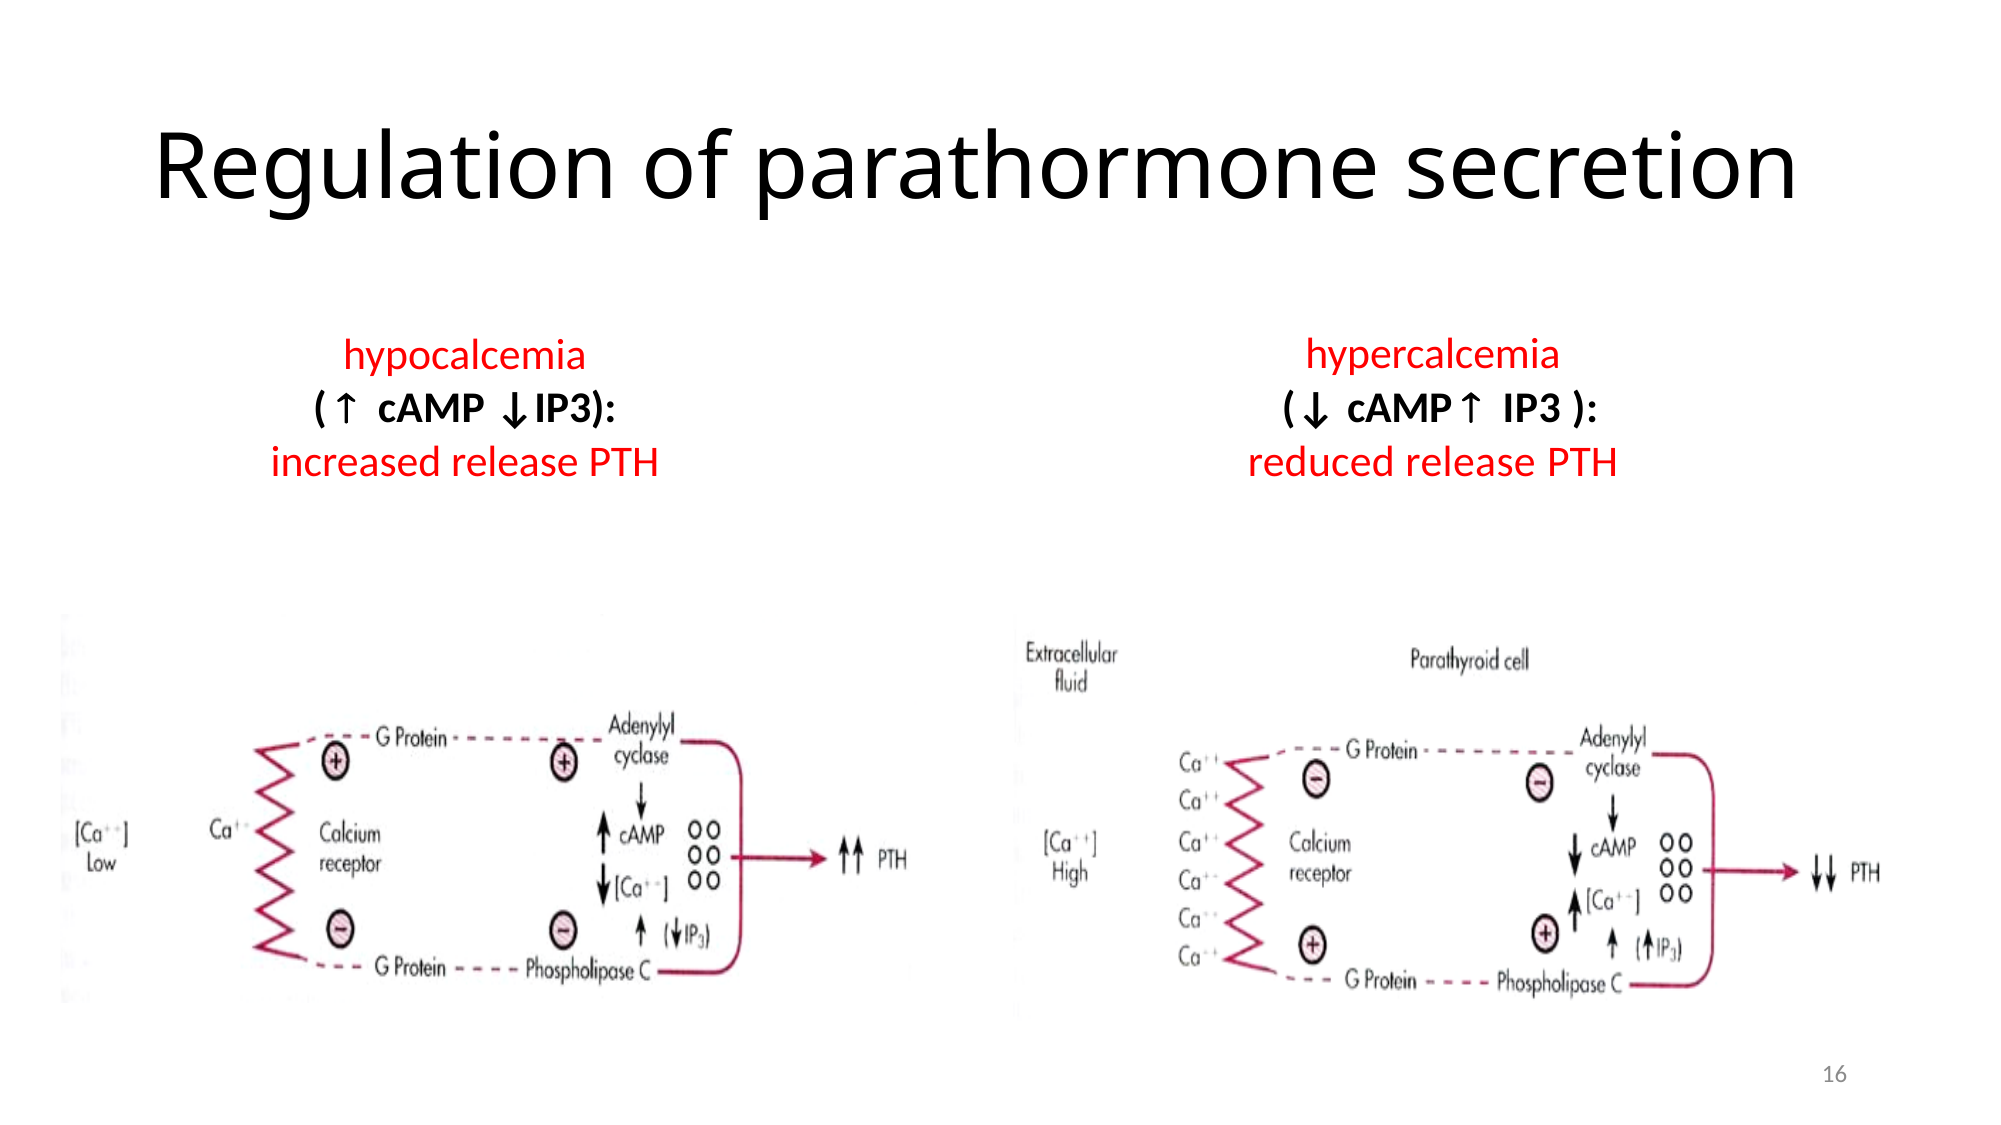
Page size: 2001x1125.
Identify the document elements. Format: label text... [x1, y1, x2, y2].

title Regulation of parathormone secretion [137, 59, 1863, 278]
text_box hypercalcemia (↓ cAMP  IP3 ): reduced release PTH [1103, 321, 1764, 486]
text_box [60, 614, 919, 1003]
text_box [1012, 614, 1905, 1021]
slide_number 16 [1412, 1042, 1863, 1103]
text_box hypocalcemia (  cAMP ↓IP3): increased release PTH [212, 323, 718, 485]
